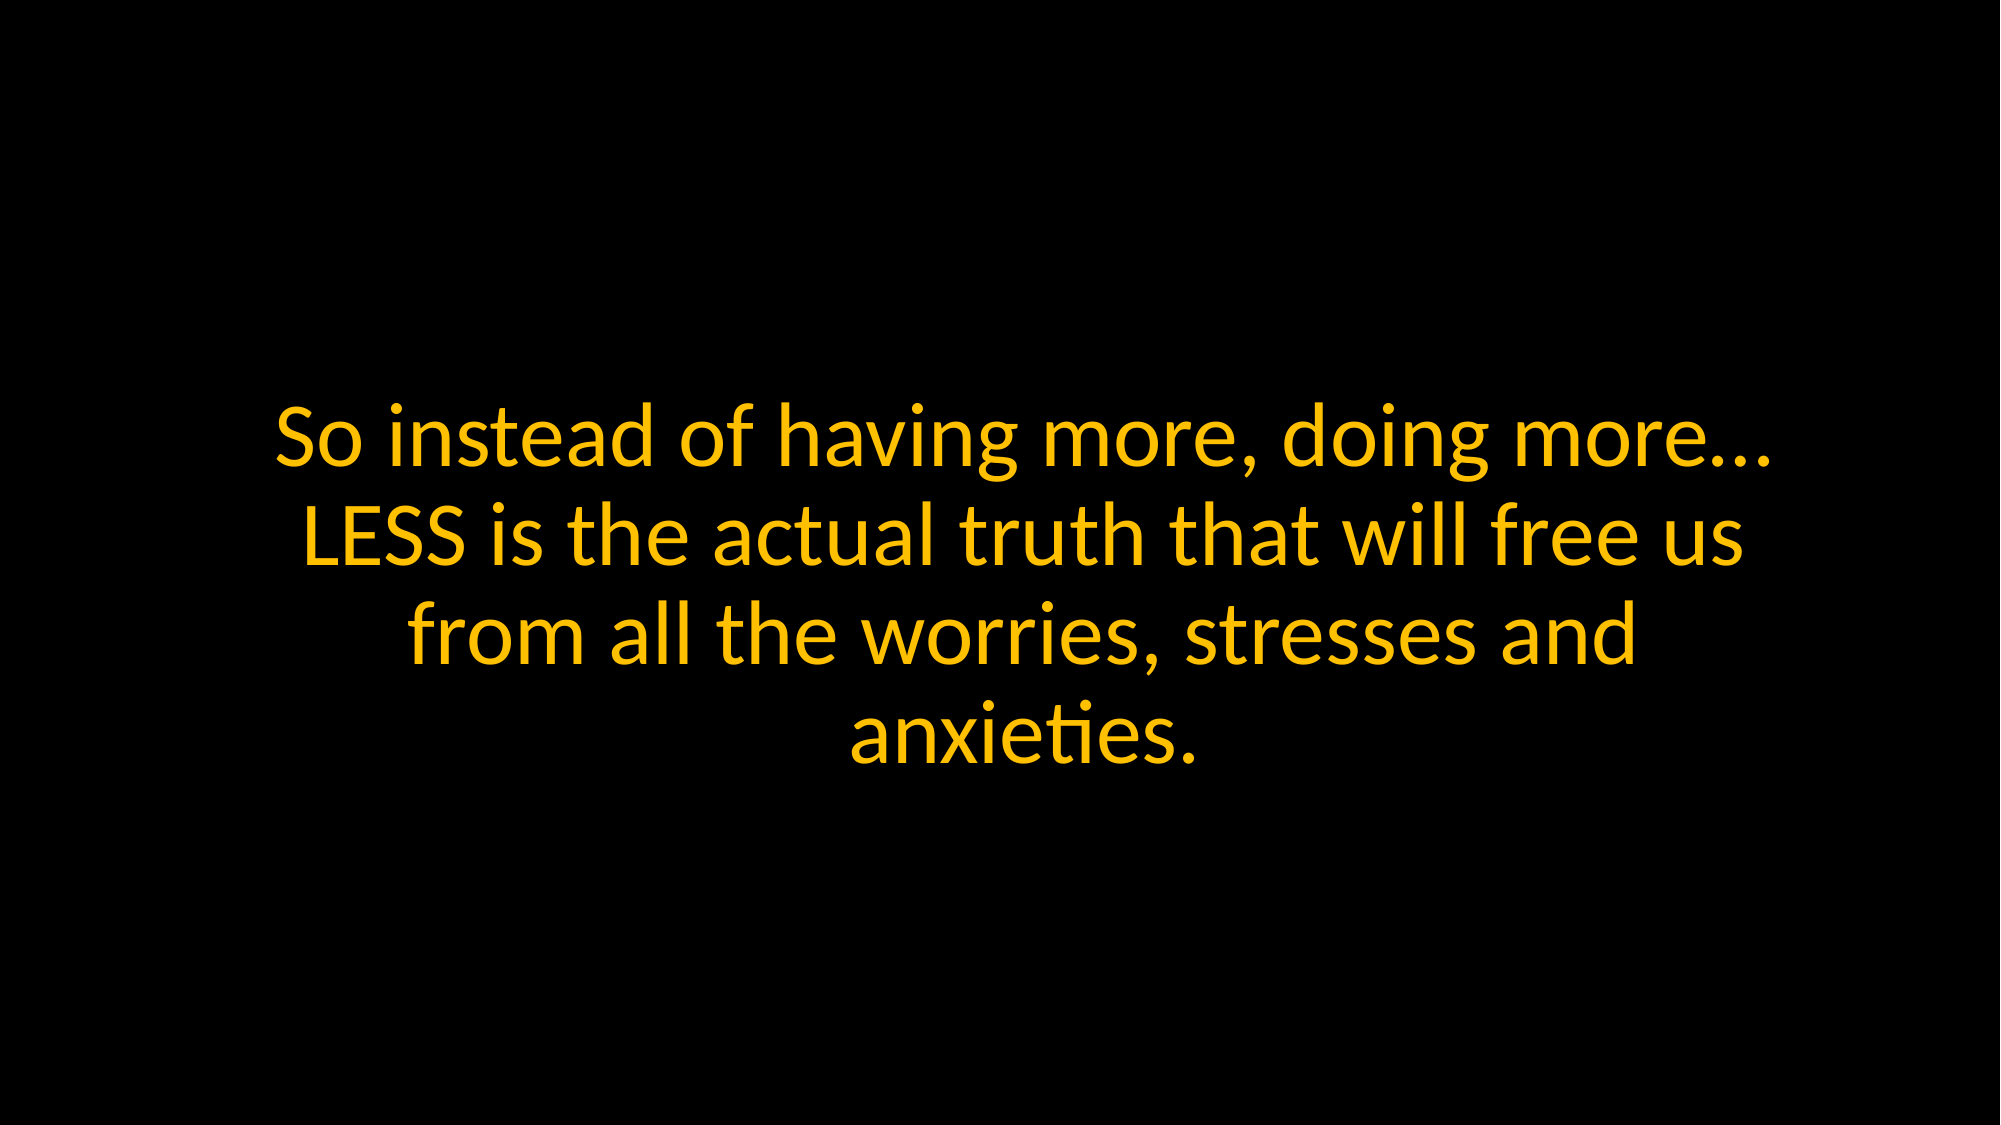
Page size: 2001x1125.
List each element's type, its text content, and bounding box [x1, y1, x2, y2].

list So instead of having more, doing more… LESS is the actual truth that will free us from all the worries, stresses and anxieties. [227, 380, 1823, 527]
